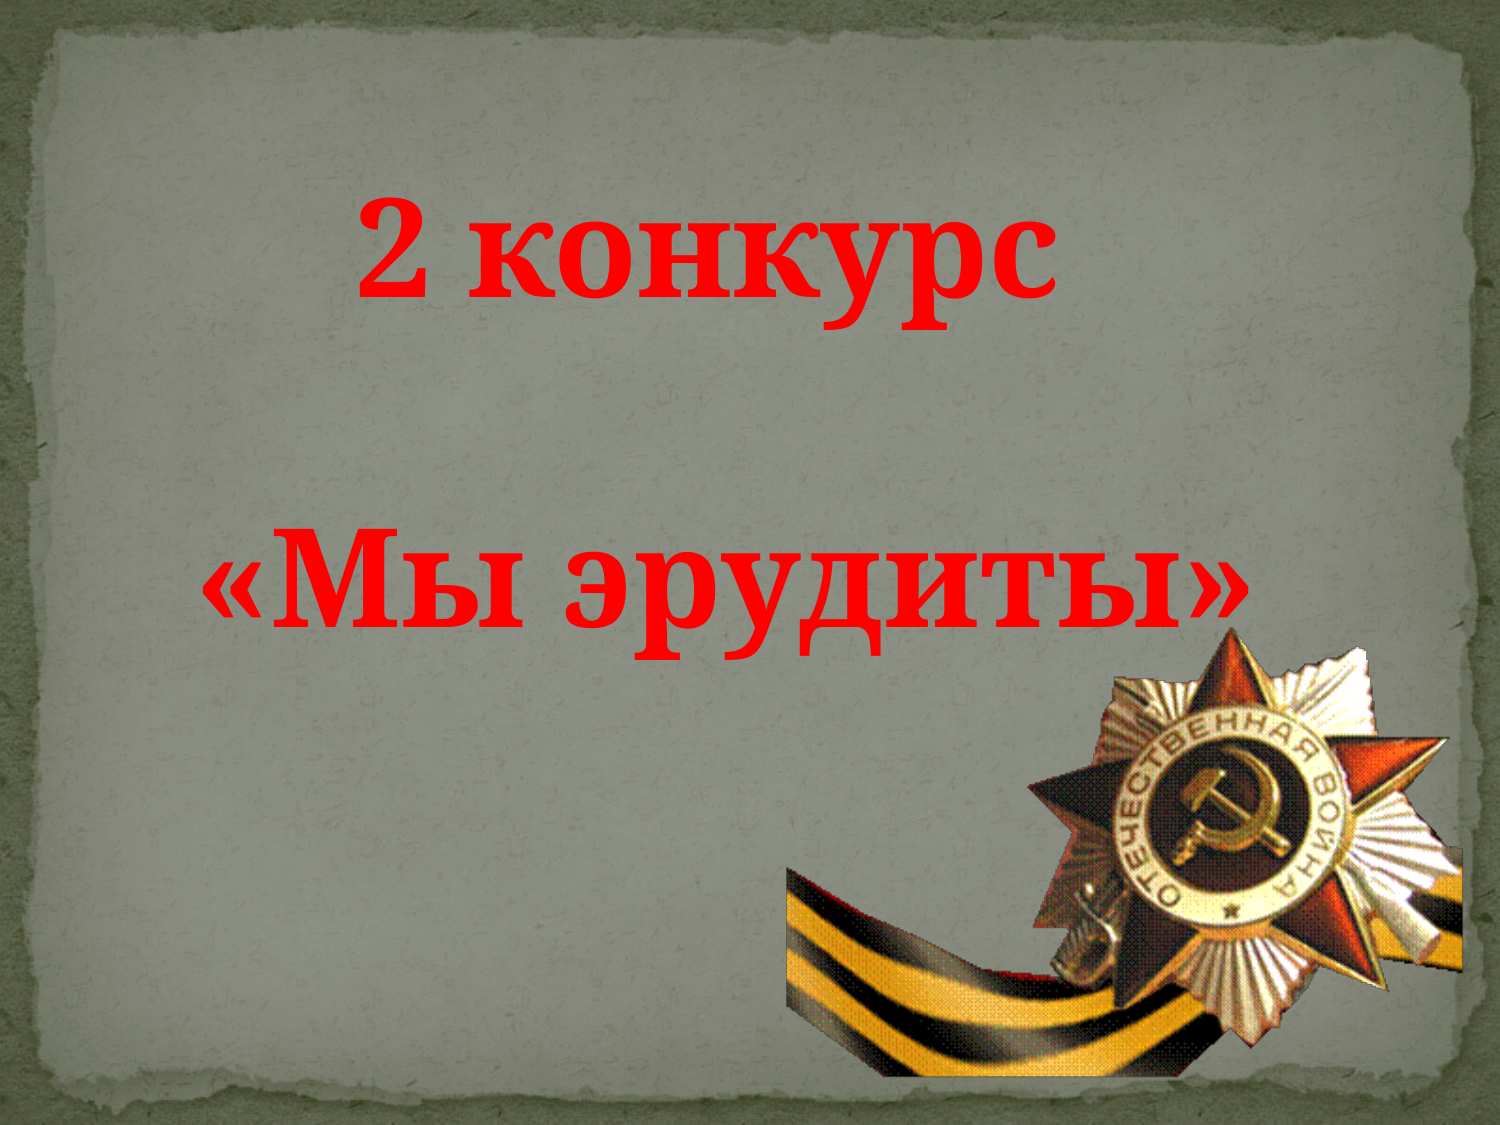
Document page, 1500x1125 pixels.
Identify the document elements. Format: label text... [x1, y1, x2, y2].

text_box 2 конкурс «Мы эрудиты» [0, 152, 1477, 663]
picture [785, 515, 1465, 1081]
